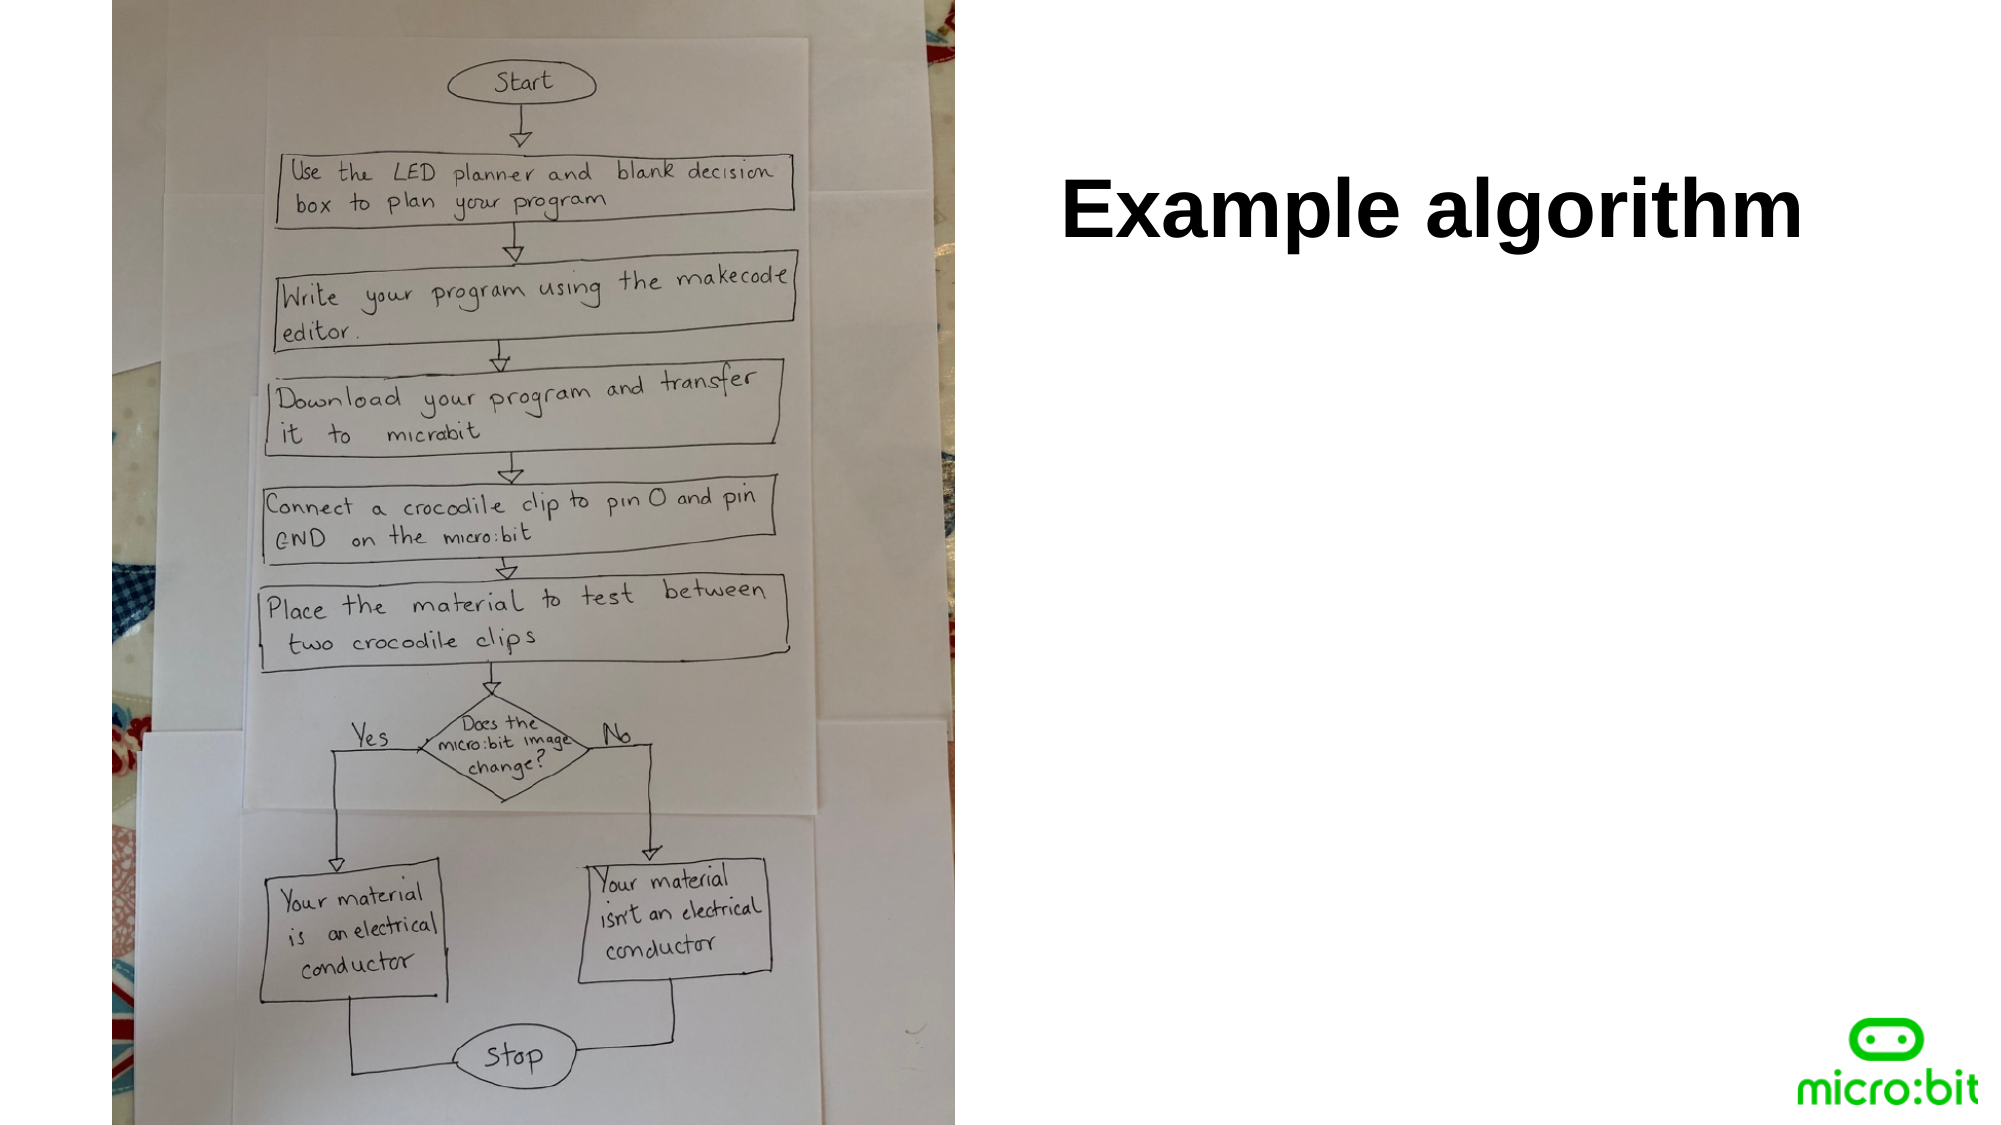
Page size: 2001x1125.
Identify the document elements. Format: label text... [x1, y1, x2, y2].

picture [1797, 1017, 1978, 1106]
text_box Example algorithm [1045, 60, 1951, 884]
picture [0, 1, 1096, 1124]
